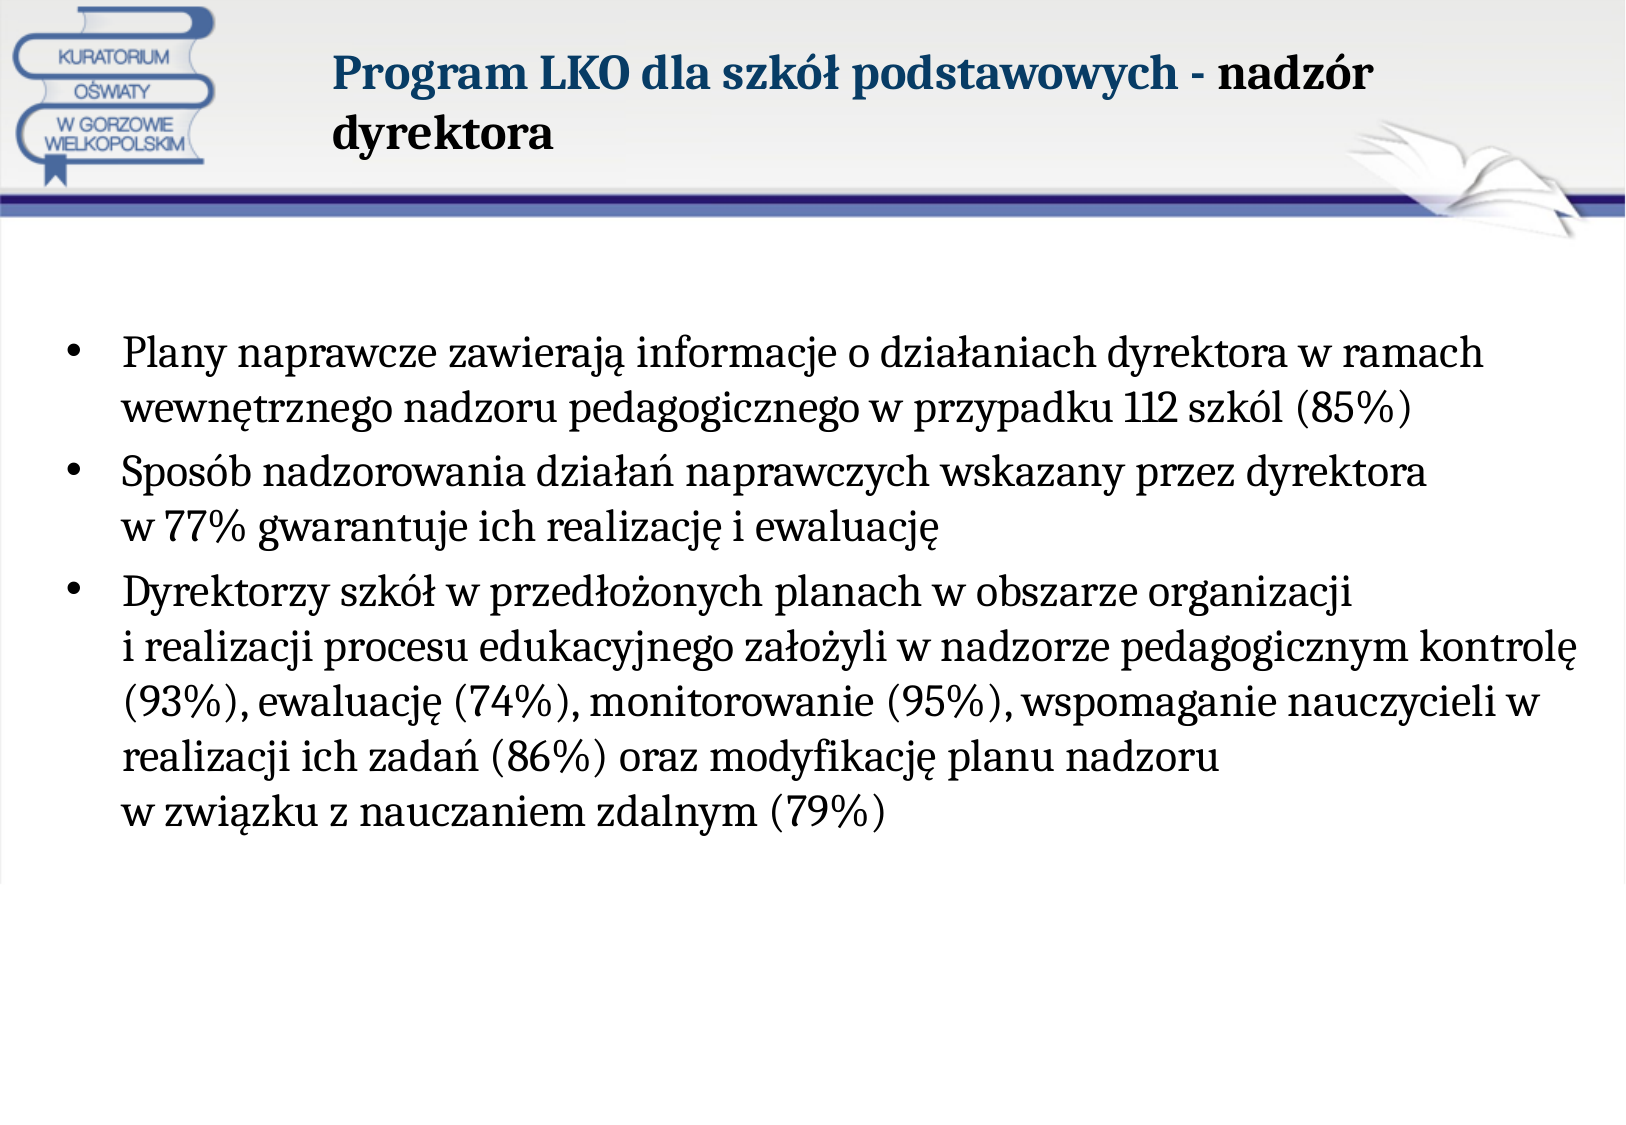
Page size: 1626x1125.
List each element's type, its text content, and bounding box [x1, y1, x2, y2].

title Program LKO dla szkół podstawowych - nadzór dyrektora [317, 23, 1600, 176]
list Plany naprawcze zawierają informacje o działaniach dyrektora w ramach wewnętrznego nadzoru pedagogicznego w przypadku 112 szkól (85%) Sposób nadzorowania działań naprawczych wskazany przez dyrektora w 77% gwarantuje ich realizację i ewaluację Dyrektorzy szkół w przedłożonych planach w obszarze organizacji i realizacji procesu edukacyjnego założyli w nadzorze pedagogicznym kontrolę (93%), ewaluację (74%), monitorowanie (95%), wspomaganie nauczycieli w realizacji ich zadań (86%) oraz modyfikację planu nadzoru w związku z nauczaniem zdalnym (79%) [50, 314, 1625, 1018]
picture [0, 0, 1626, 1125]
